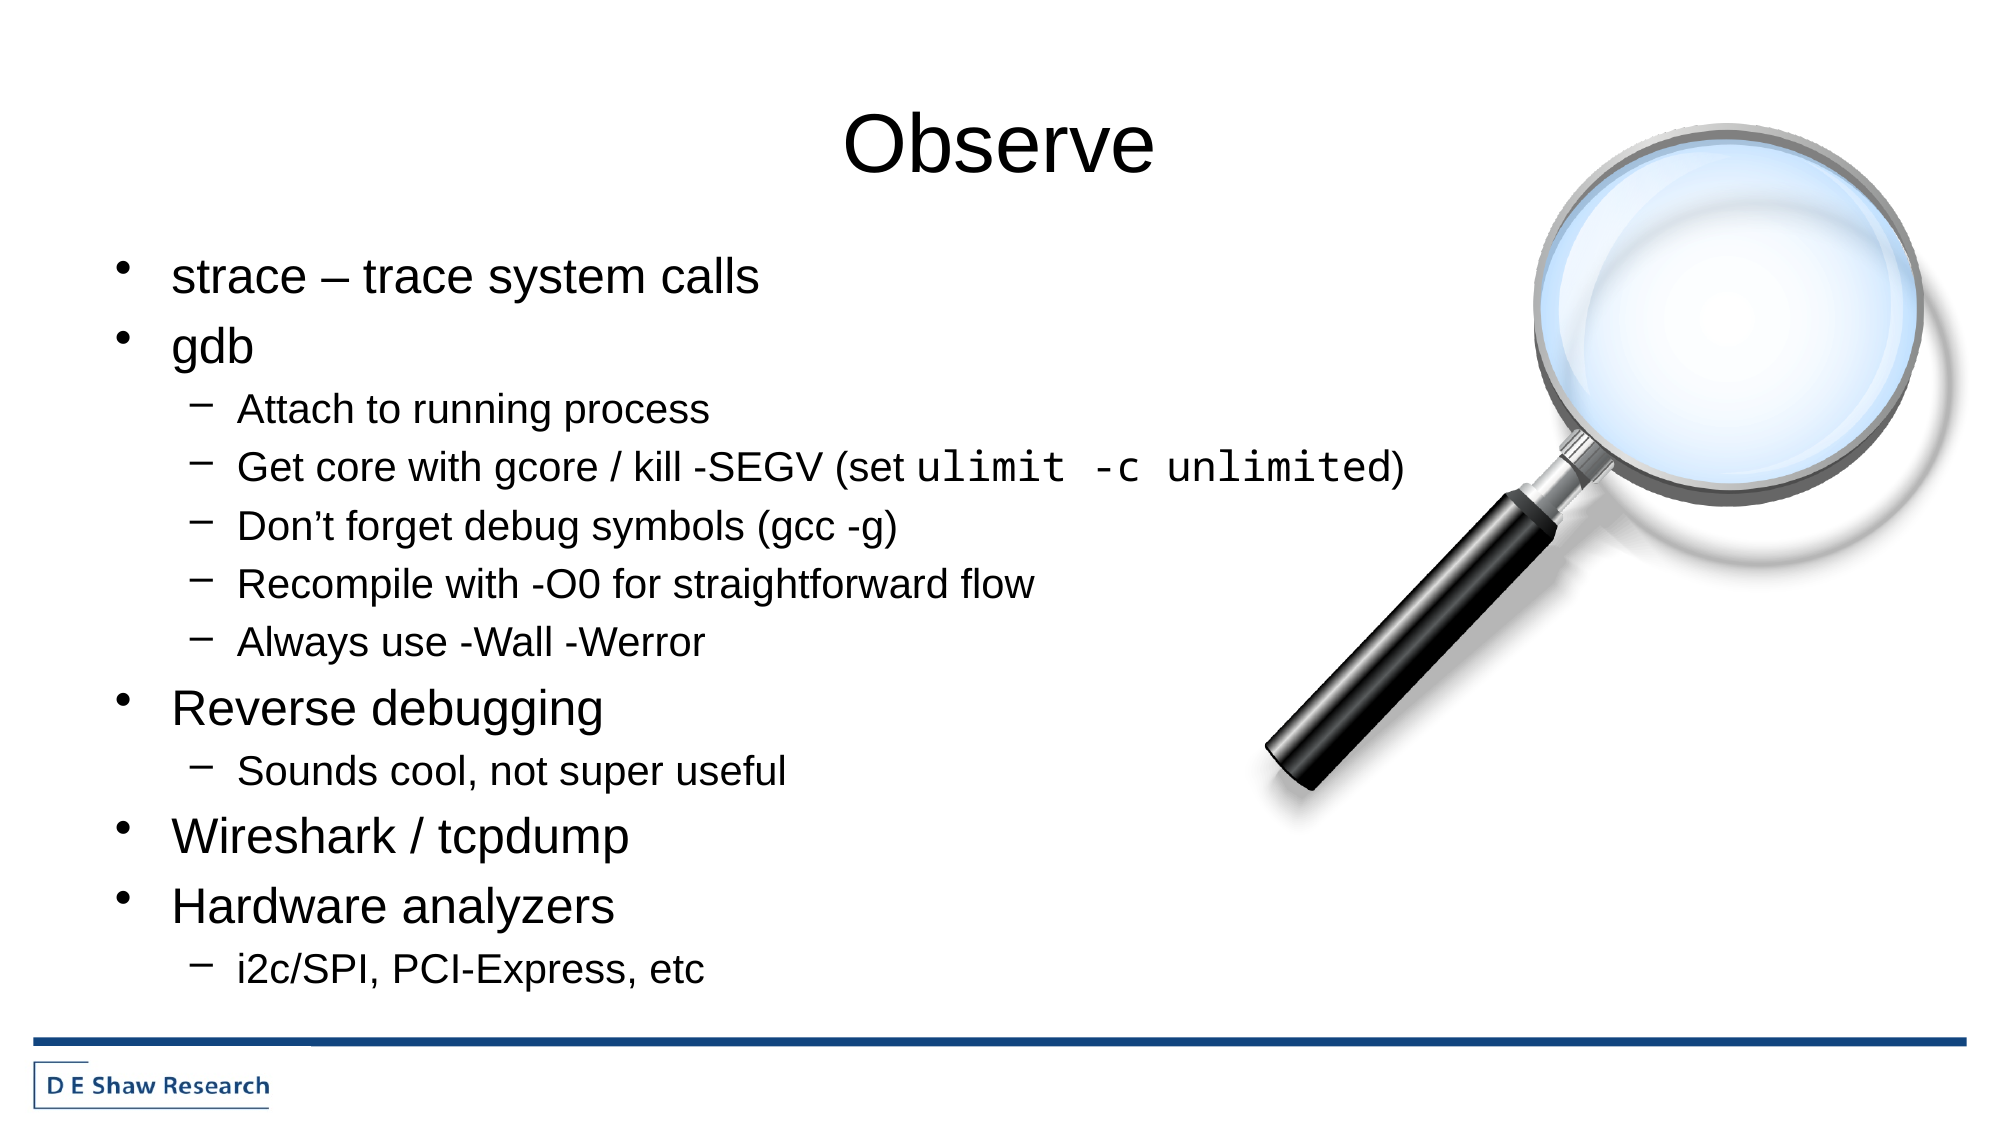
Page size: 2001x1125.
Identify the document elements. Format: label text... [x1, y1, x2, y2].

picture [1237, 122, 1970, 840]
title Observe [99, 45, 1900, 233]
picture [10, 1046, 311, 1123]
list strace – trace system calls gdb Attach to running process Get core with gcore / kill -SEGV (set ulimit -c unlimited) Don’t forget debug symbols (gcc -g) Recompile with -O0 for straightforward flow Always use -Wall -Werror Reverse debugging Sounds cool, not super useful Wireshark / tcpdump Hardware analyzers i2c/SPI, PCI-Express, etc [99, 235, 1900, 979]
